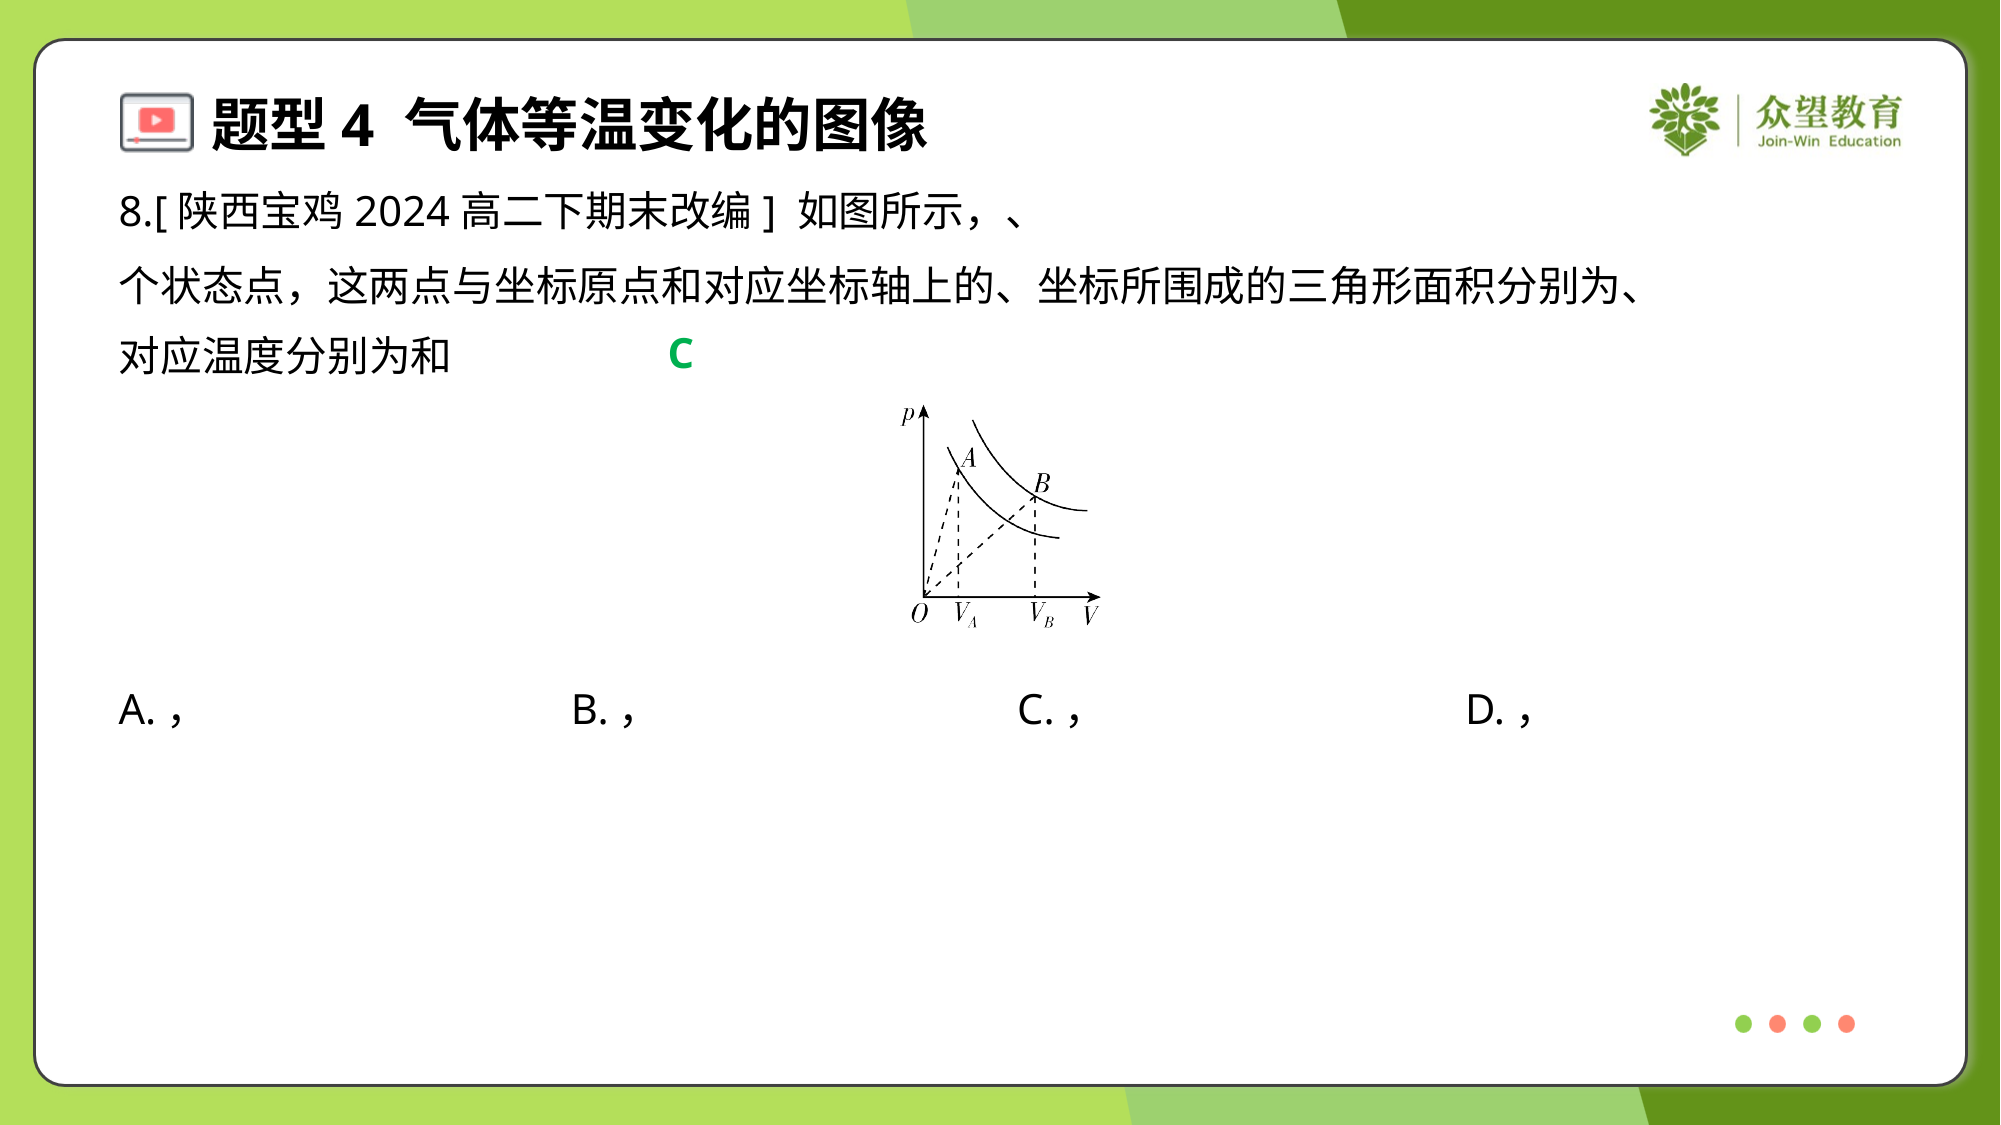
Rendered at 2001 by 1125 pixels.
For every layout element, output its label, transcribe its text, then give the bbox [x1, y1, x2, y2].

picture [0, 0, 2000, 1125]
text_box C [651, 306, 710, 371]
